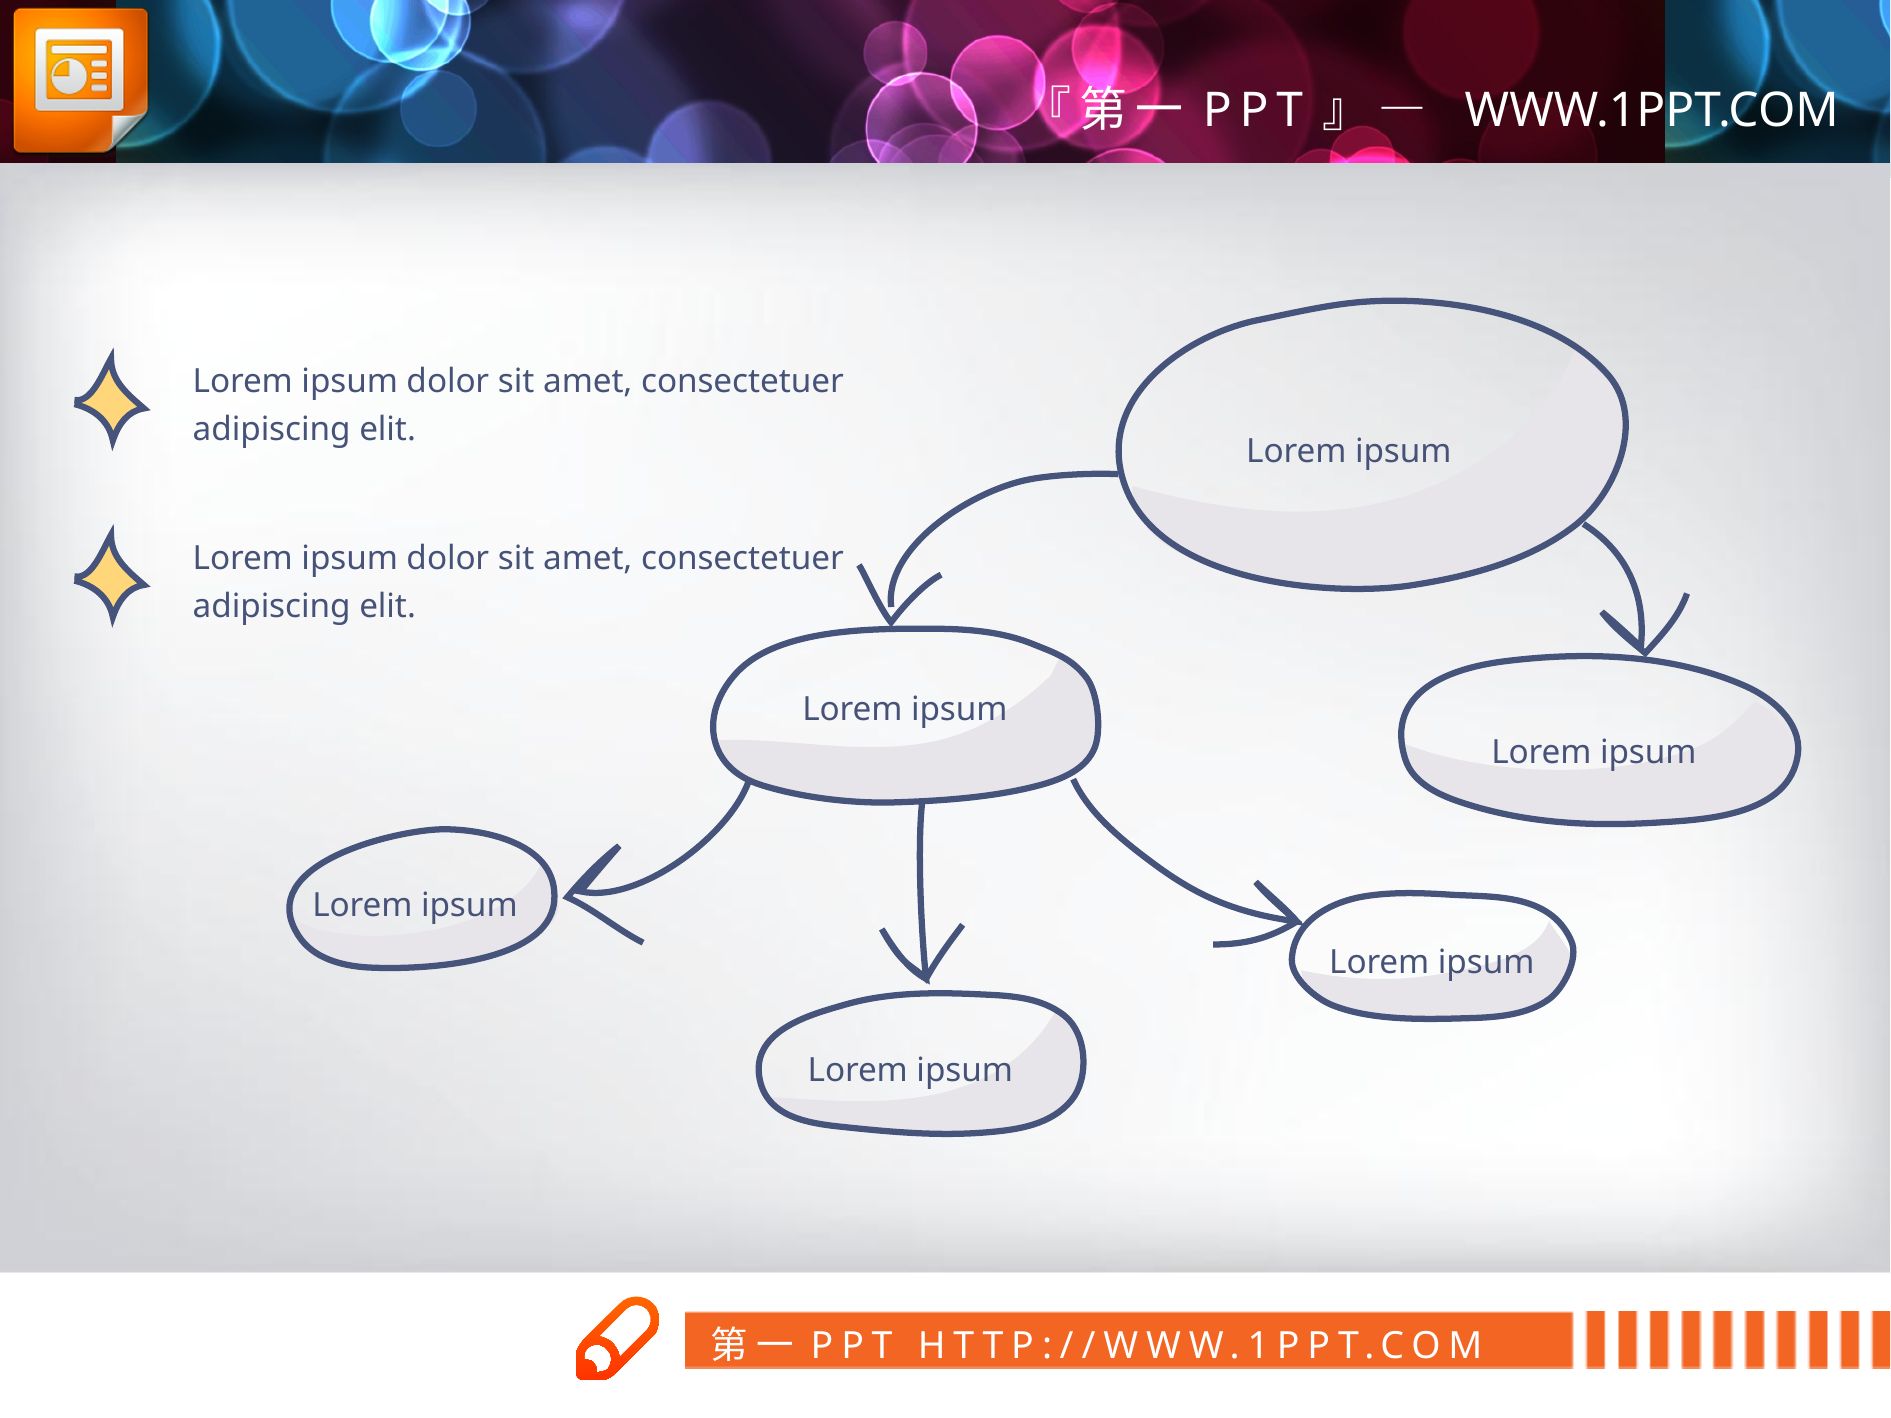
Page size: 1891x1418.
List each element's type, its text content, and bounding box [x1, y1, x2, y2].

text_box Lorem ipsum dolor sit amet, consectetuer adipiscing elit. [186, 521, 283, 631]
text_box [74, 358, 144, 441]
picture [0, 0, 1891, 1275]
text_box Lorem ipsum [1803, 716, 1808, 777]
picture [685, 1311, 1891, 1369]
text_box Lorem ipsum dolor sit amet, consectetuer adipiscing elit. [186, 345, 283, 454]
text_box [74, 535, 144, 617]
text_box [289, 300, 1799, 1135]
